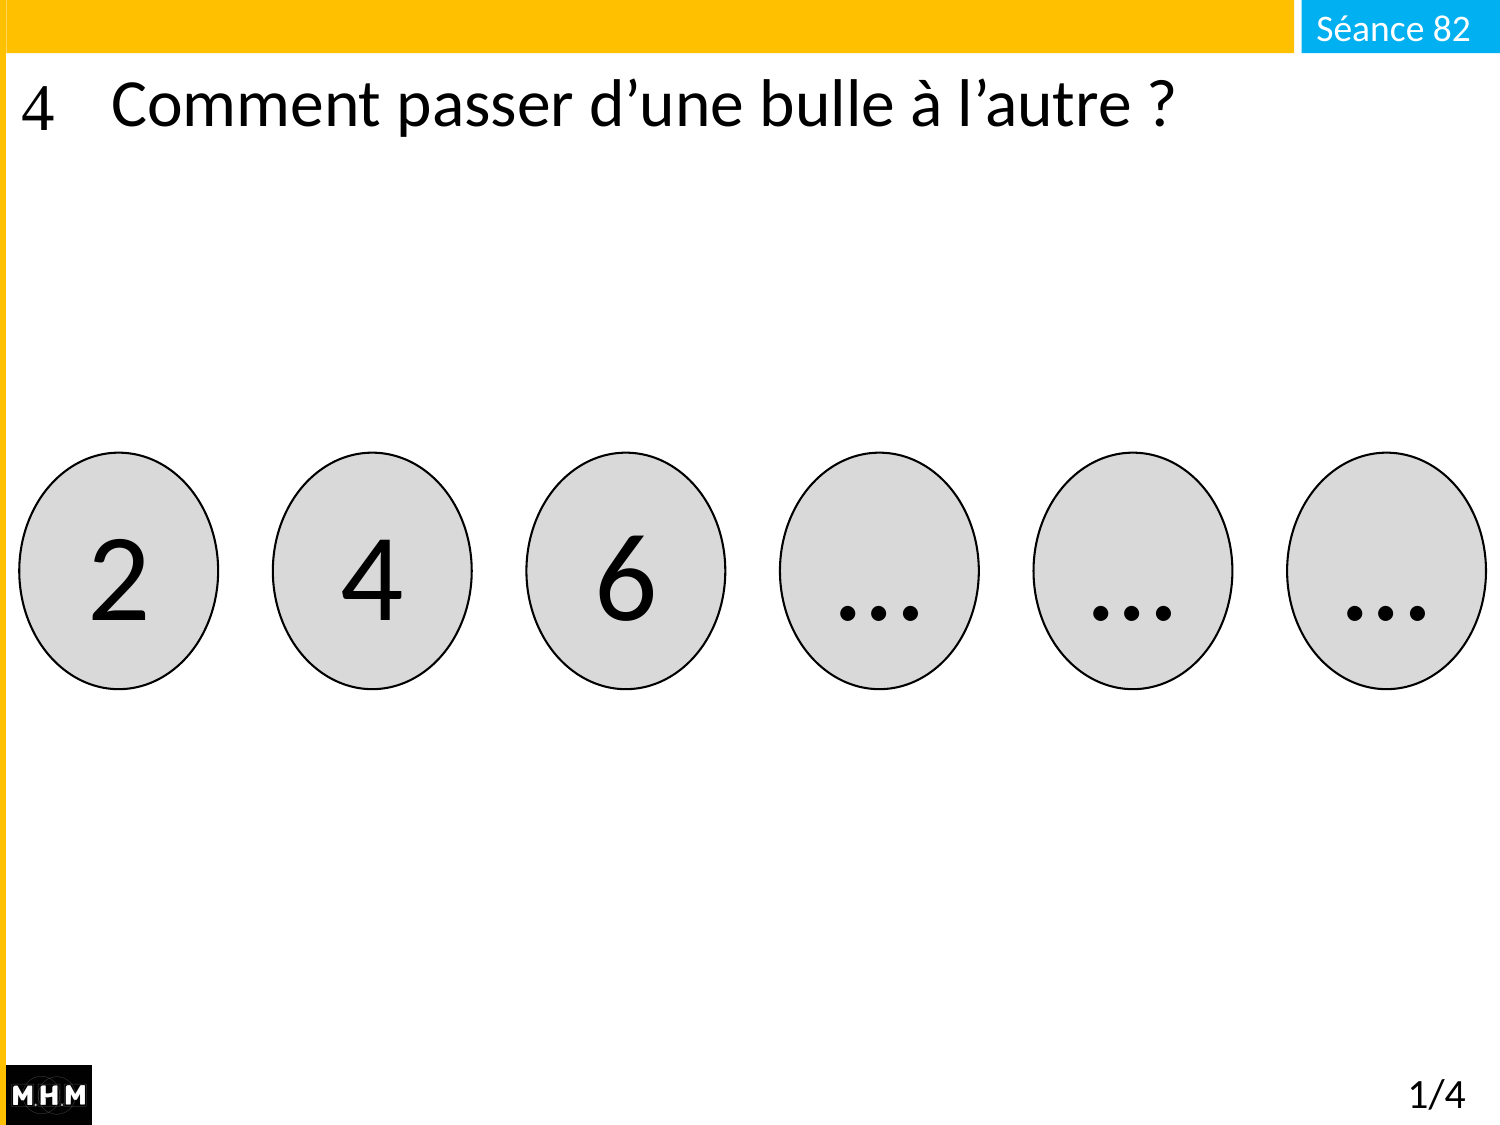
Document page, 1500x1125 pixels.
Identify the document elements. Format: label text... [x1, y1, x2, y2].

text_box 2 [18, 451, 220, 691]
picture [6, 1065, 92, 1125]
text_box … [1032, 451, 1234, 691]
list 1/4 [1373, 1064, 1500, 1125]
text_box 4 [271, 451, 473, 691]
title Comment passer d’une bulle à l’autre ? [96, 60, 1391, 149]
text_box 6 [525, 451, 727, 691]
text_box … [1286, 451, 1488, 691]
text_box … [778, 451, 980, 691]
